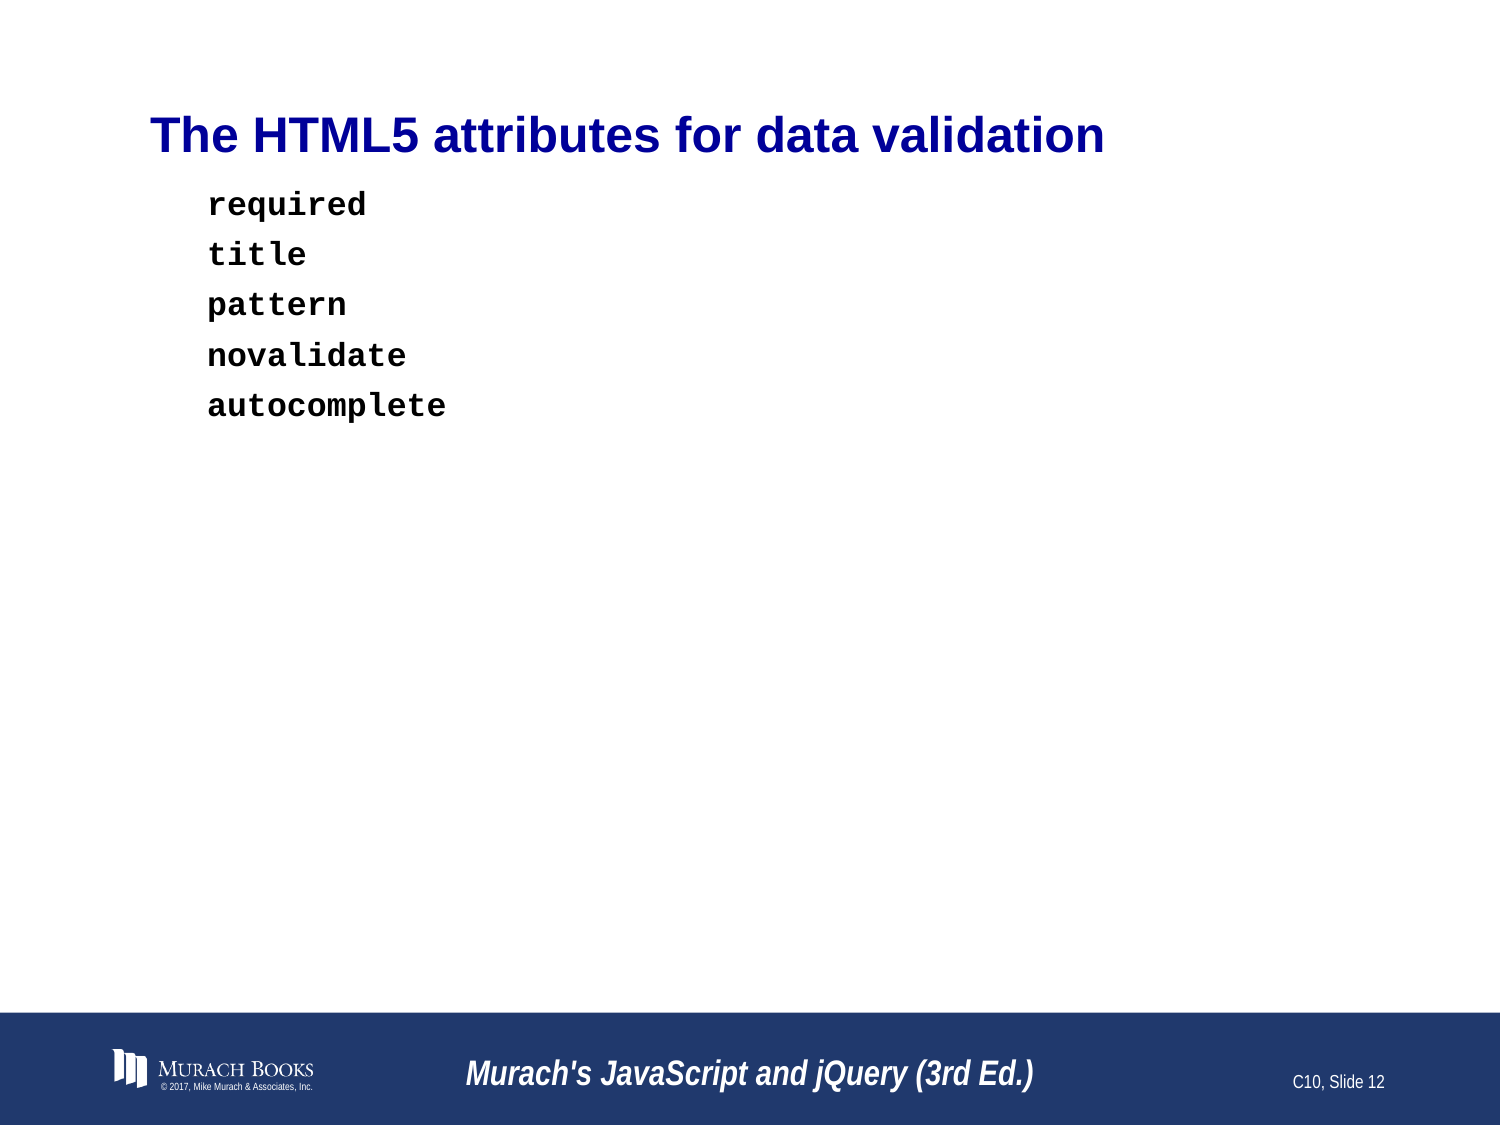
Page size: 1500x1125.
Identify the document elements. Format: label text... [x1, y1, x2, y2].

footer © 2017, Mike Murach & Associates, Inc. [12, 1025, 463, 1100]
title The HTML5 attributes for data validation [150, 102, 1350, 164]
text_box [149, 187, 1348, 439]
slide_number Murach's JavaScript and jQuery (3rd Ed.) [463, 1025, 1050, 1100]
slide_number C10, Slide 12 [1087, 1025, 1400, 1100]
